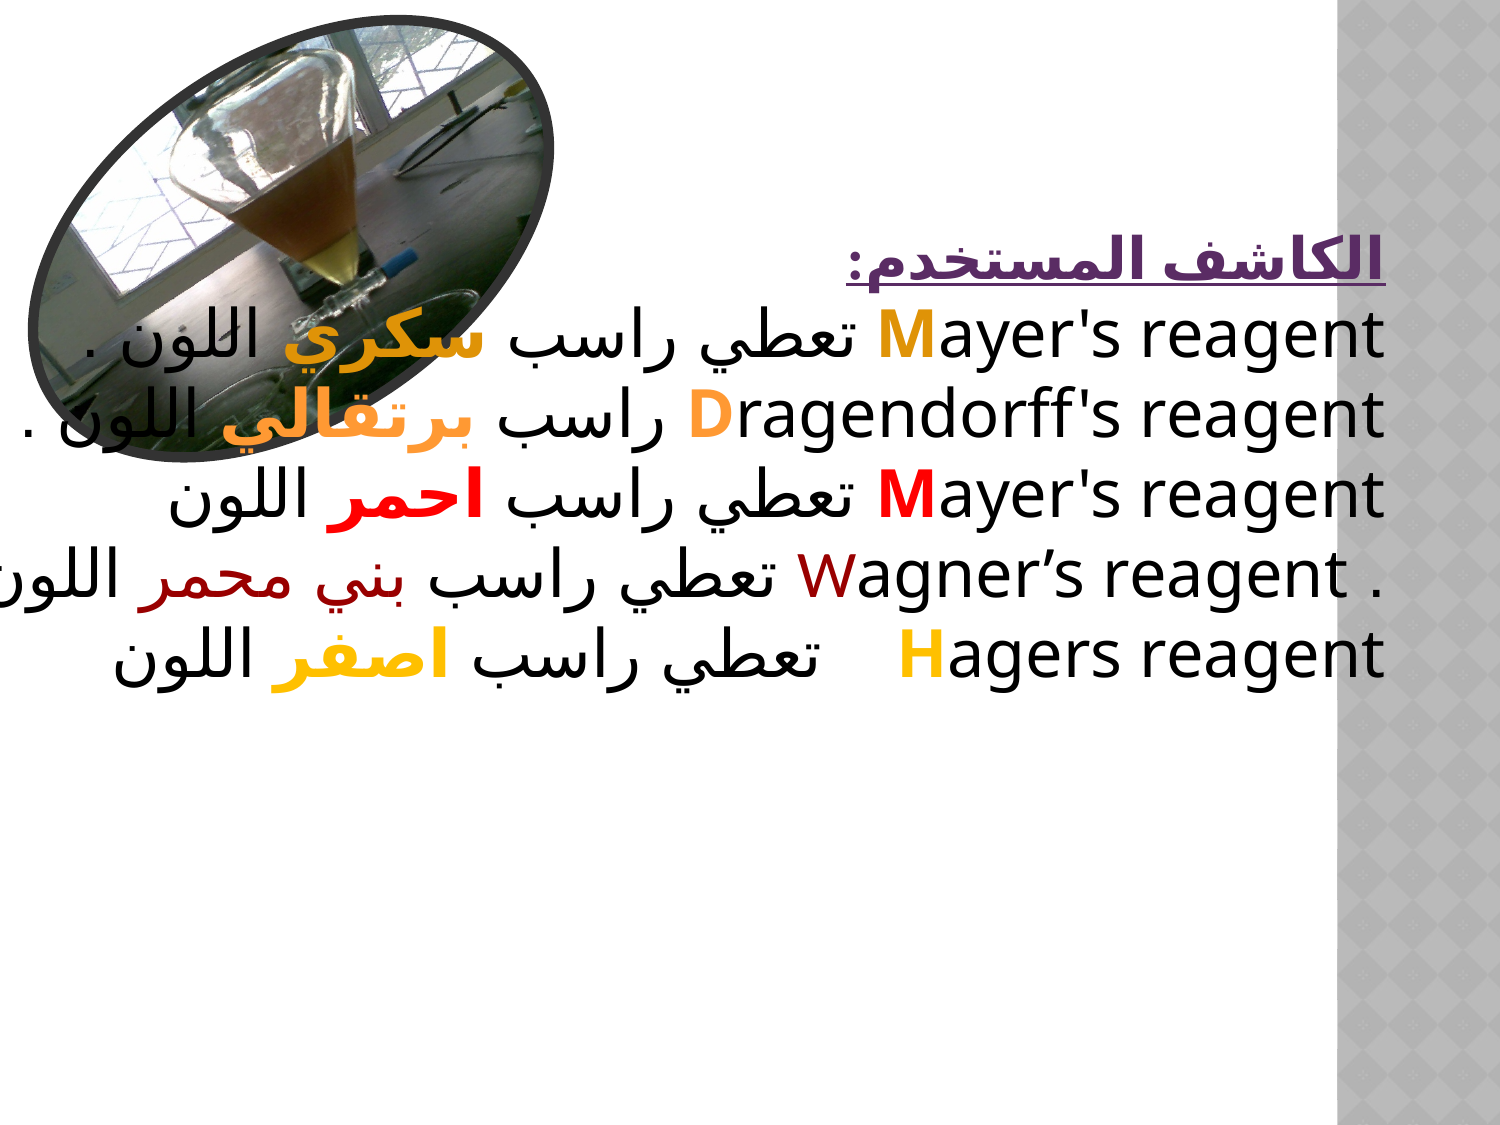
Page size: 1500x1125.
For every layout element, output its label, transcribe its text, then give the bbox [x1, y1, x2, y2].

picture [3, 59, 579, 418]
text_box الكاشف المستخدم: Mayer's reagent تعطي راسب سكري اللون . Dragendorff's reagent راسب برتقالي اللون . Mayer's reagent تعطي راسب احمر اللون . Wagner’s reagent تعطي راسب بني محمر اللون تعطي راسب اصفر اللون Hagers reagent [0, 213, 1401, 699]
picture [262, 26, 452, 58]
